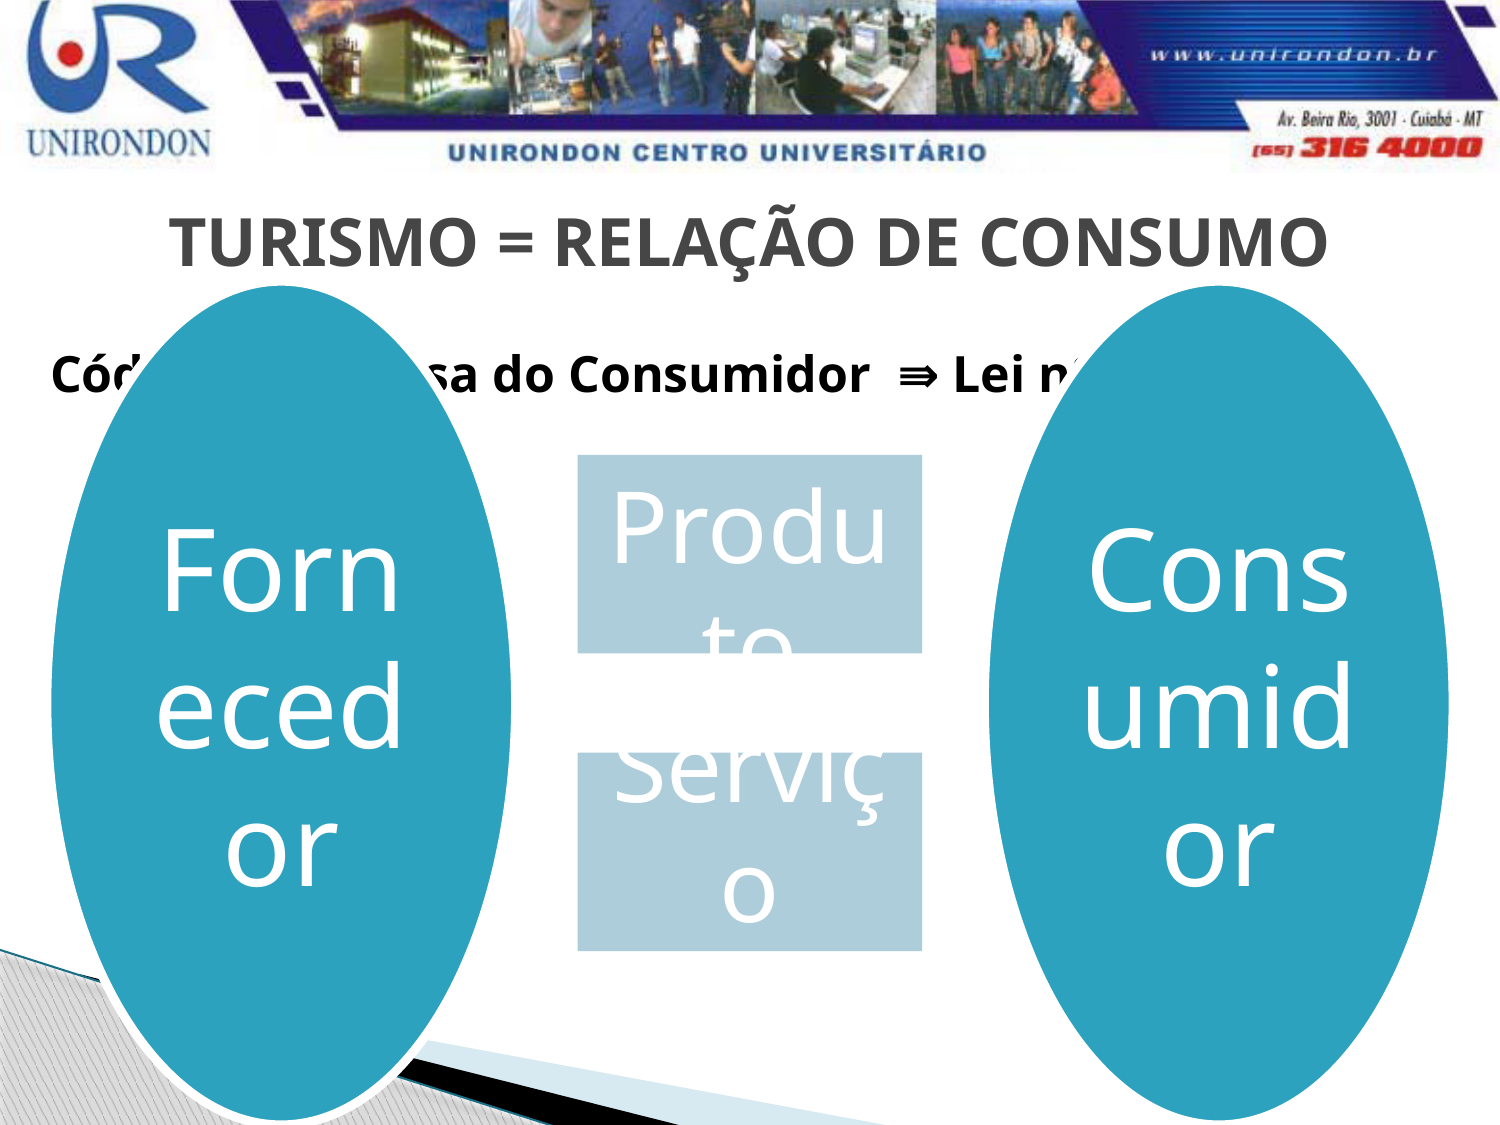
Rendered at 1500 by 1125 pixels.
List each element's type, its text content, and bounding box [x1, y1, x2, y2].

title TURISMO = RELAÇÃO DE CONSUMO [0, 183, 1500, 305]
list Código de Defesa do Consumidor ⇛ Lei nº 8.078/90 [35, 304, 40, 1043]
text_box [46, 280, 1454, 1125]
picture [0, 0, 1500, 174]
